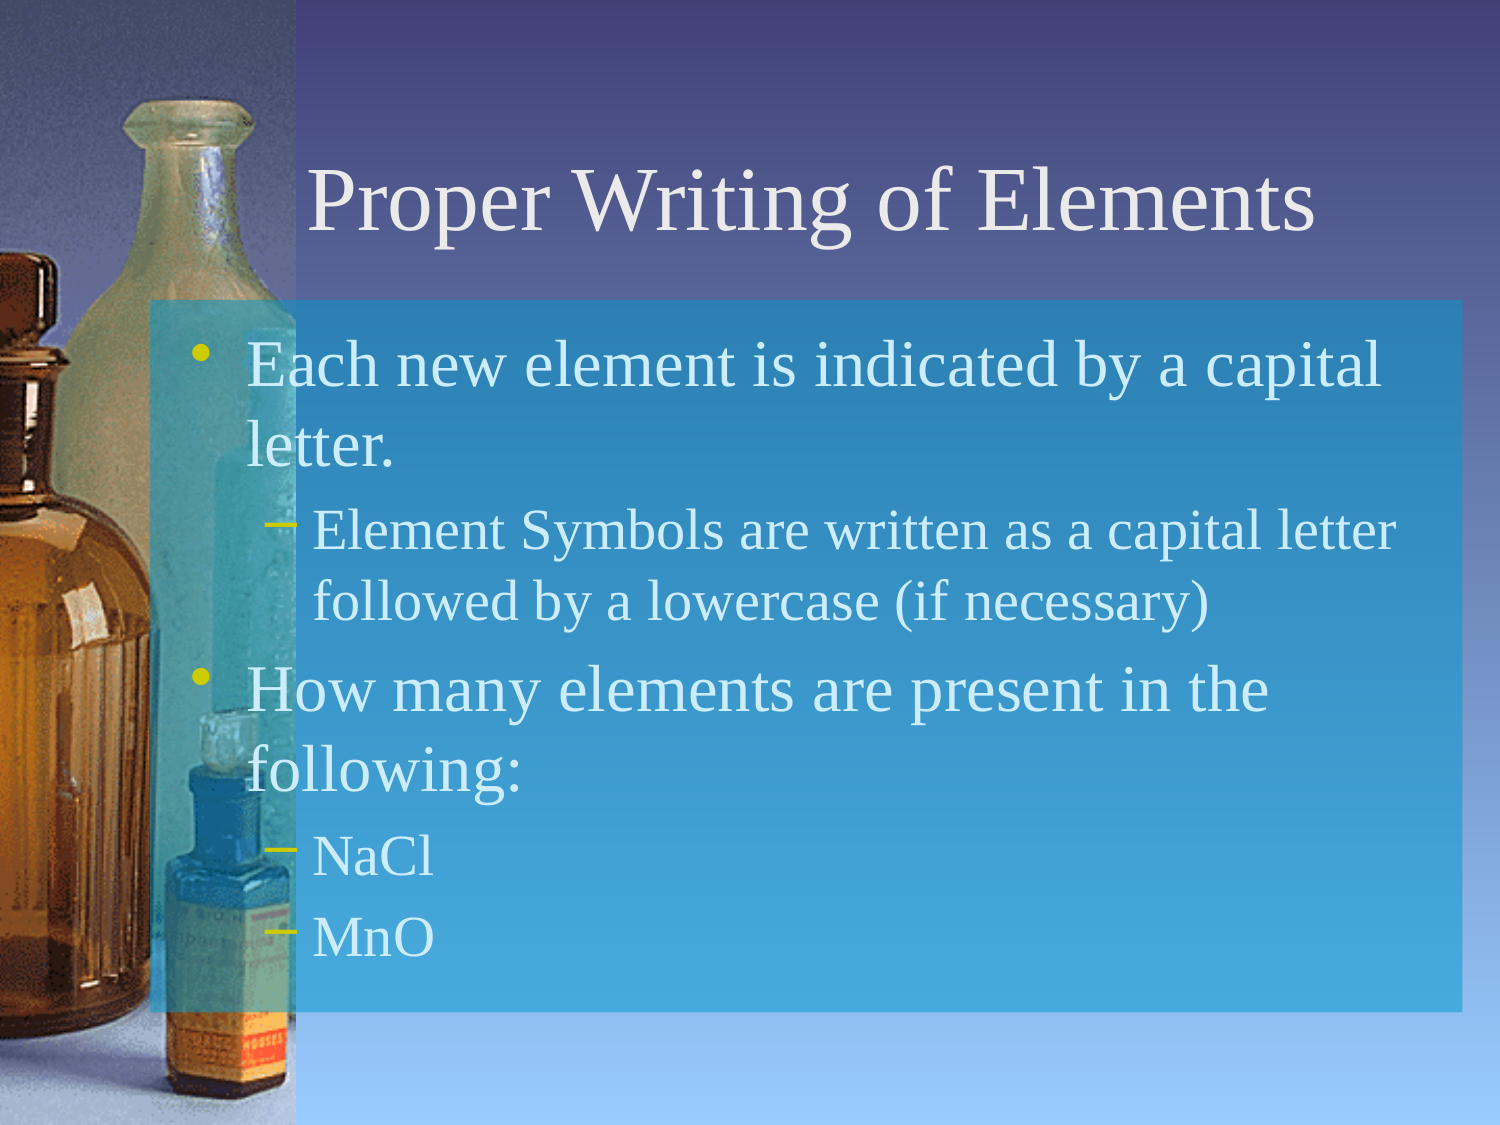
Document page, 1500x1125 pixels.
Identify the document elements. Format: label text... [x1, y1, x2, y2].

list Each new element is indicated by a capital letter. Element Symbols are written as a capital letter followed by a lowercase (if necessary) How many elements are present in the following: NaCl MnO [174, 312, 1451, 988]
picture [0, 0, 296, 1125]
title Proper Writing of Elements [174, 99, 1451, 288]
